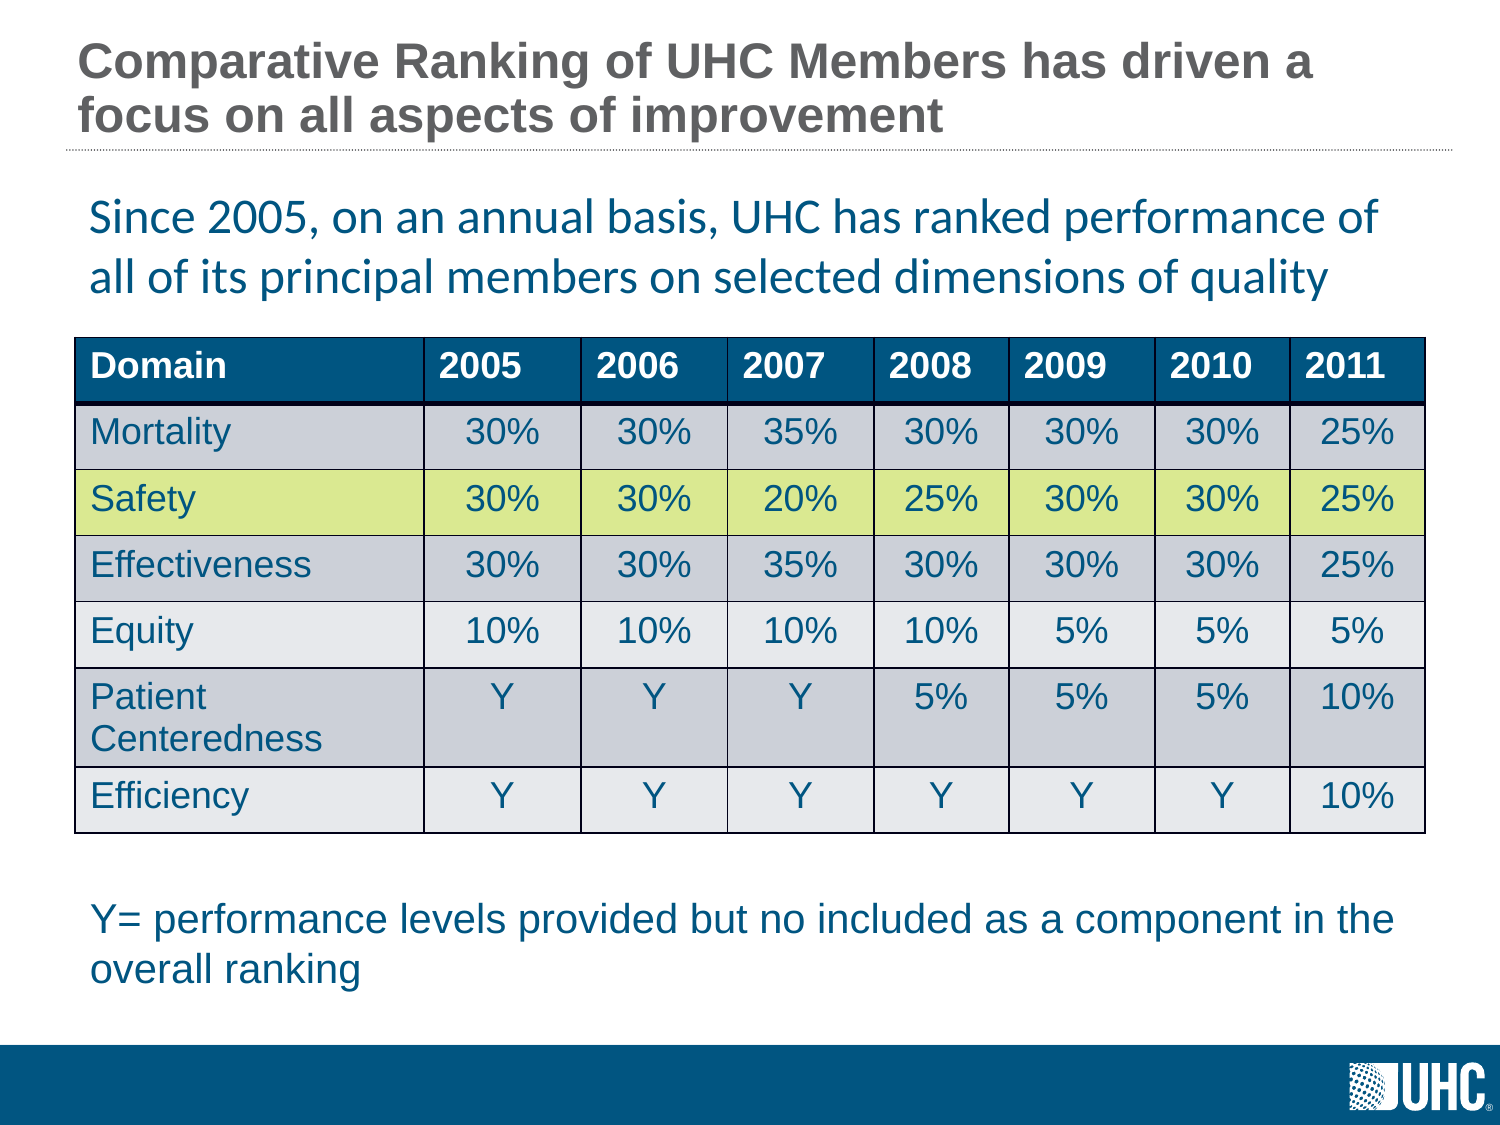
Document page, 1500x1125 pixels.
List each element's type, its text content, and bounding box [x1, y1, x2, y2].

table_cell Patient Centeredness [76, 669, 423, 766]
table_header 2009 [1010, 338, 1154, 401]
table_header 2010 [1156, 338, 1289, 401]
text_box Since 2005, on an annual basis, UHC has ranked performance of all of its principal members on selected dimensions of quality [86, 180, 1396, 307]
table_cell 5% [1010, 602, 1154, 667]
table_cell 30% [875, 406, 1008, 469]
table_header 2005 [425, 338, 580, 401]
table_cell Y [1156, 768, 1289, 824]
table_cell Efficiency [76, 768, 423, 824]
table_cell 30% [1156, 536, 1289, 601]
table_cell 30% [425, 536, 580, 601]
table_cell 25% [875, 470, 1008, 535]
table_cell Y [875, 768, 1008, 824]
table_cell 10% [425, 602, 580, 667]
table_cell Y [582, 768, 727, 824]
table_cell Y [1010, 768, 1154, 824]
table_cell 30% [425, 470, 580, 535]
text_box Y= performance levels provided but no included as a component in the overall ranking [75, 824, 1463, 1000]
picture [0, 0, 1500, 1045]
table_cell 10% [875, 602, 1008, 667]
table_cell 30% [582, 470, 727, 535]
table_header 2008 [875, 338, 1008, 401]
table_cell Mortality [76, 406, 423, 469]
table_cell 30% [1010, 406, 1154, 469]
table_cell 5% [1156, 669, 1289, 766]
table_cell 30% [582, 536, 727, 601]
table_cell 5% [1010, 669, 1154, 766]
table_cell Y [728, 768, 873, 824]
table_cell 5% [875, 669, 1008, 766]
table_cell 5% [1291, 602, 1424, 667]
table_cell 25% [1291, 406, 1424, 469]
table_cell 20% [728, 470, 873, 535]
table_header 2006 [582, 338, 727, 401]
table_header 2007 [728, 338, 873, 401]
table_cell 25% [1291, 536, 1424, 601]
table_cell 30% [425, 406, 580, 469]
table_cell 30% [1156, 406, 1289, 469]
table_cell 30% [875, 536, 1008, 601]
table_cell 25% [1291, 470, 1424, 535]
table_header Domain [76, 338, 423, 401]
title Comparative Ranking of UHC Members has driven a focus on all aspects of improvement [69, 7, 1453, 144]
table_cell Y [425, 669, 580, 766]
table_cell 30% [1156, 470, 1289, 535]
table_cell 10% [1291, 669, 1424, 766]
table_cell 30% [1010, 470, 1154, 535]
table_header 2011 [1291, 338, 1424, 401]
table_cell 30% [1010, 536, 1154, 601]
table_cell 35% [728, 406, 873, 469]
table_cell Safety [76, 470, 423, 535]
table_cell Y [425, 768, 580, 824]
table_cell 10% [1291, 768, 1424, 824]
table_cell 10% [582, 602, 727, 667]
table_cell Y [582, 669, 727, 766]
table_cell Y [728, 669, 873, 766]
table_cell 35% [728, 536, 873, 601]
table_cell 30% [582, 406, 727, 469]
table_cell Equity [76, 602, 423, 667]
table_cell 10% [728, 602, 873, 667]
table_cell 5% [1156, 602, 1289, 667]
table_cell Effectiveness [76, 536, 423, 601]
